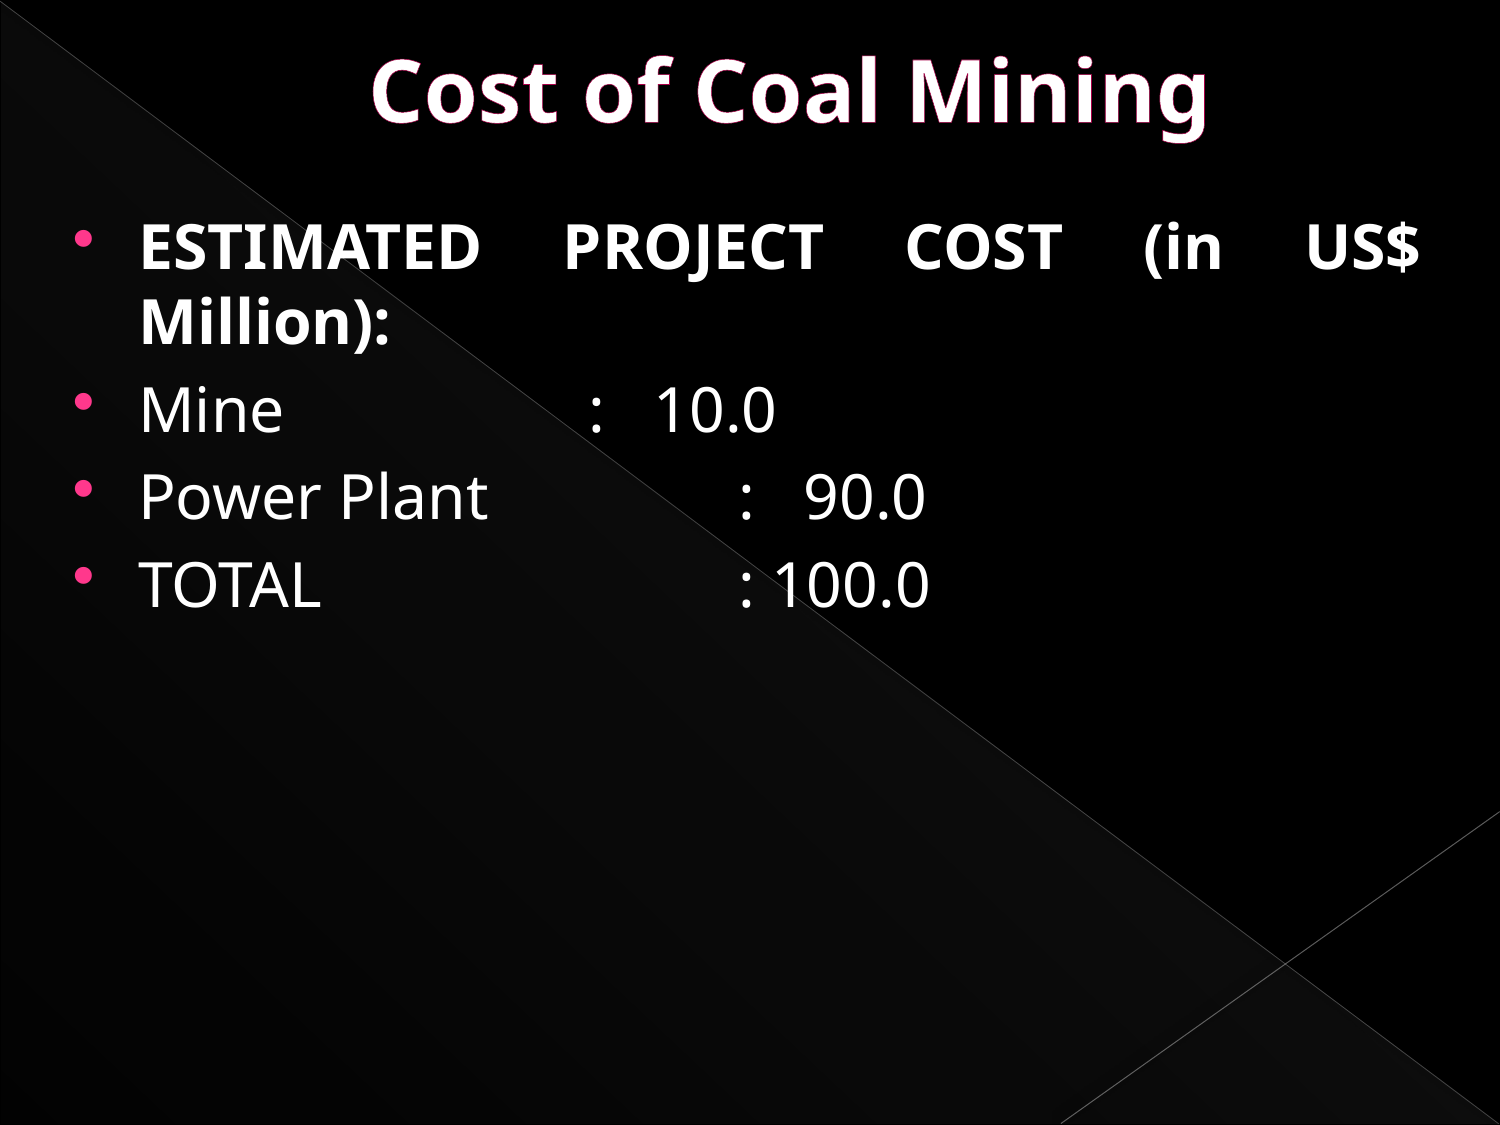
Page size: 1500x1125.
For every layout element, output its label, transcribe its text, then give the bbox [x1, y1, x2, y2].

list ESTIMATED PROJECT COST (in US$ Million): Mine : 10.0 Power Plant : 90.0 TOTAL : 100.0 [50, 200, 1438, 700]
title Cost of Coal Mining [0, 0, 1500, 175]
